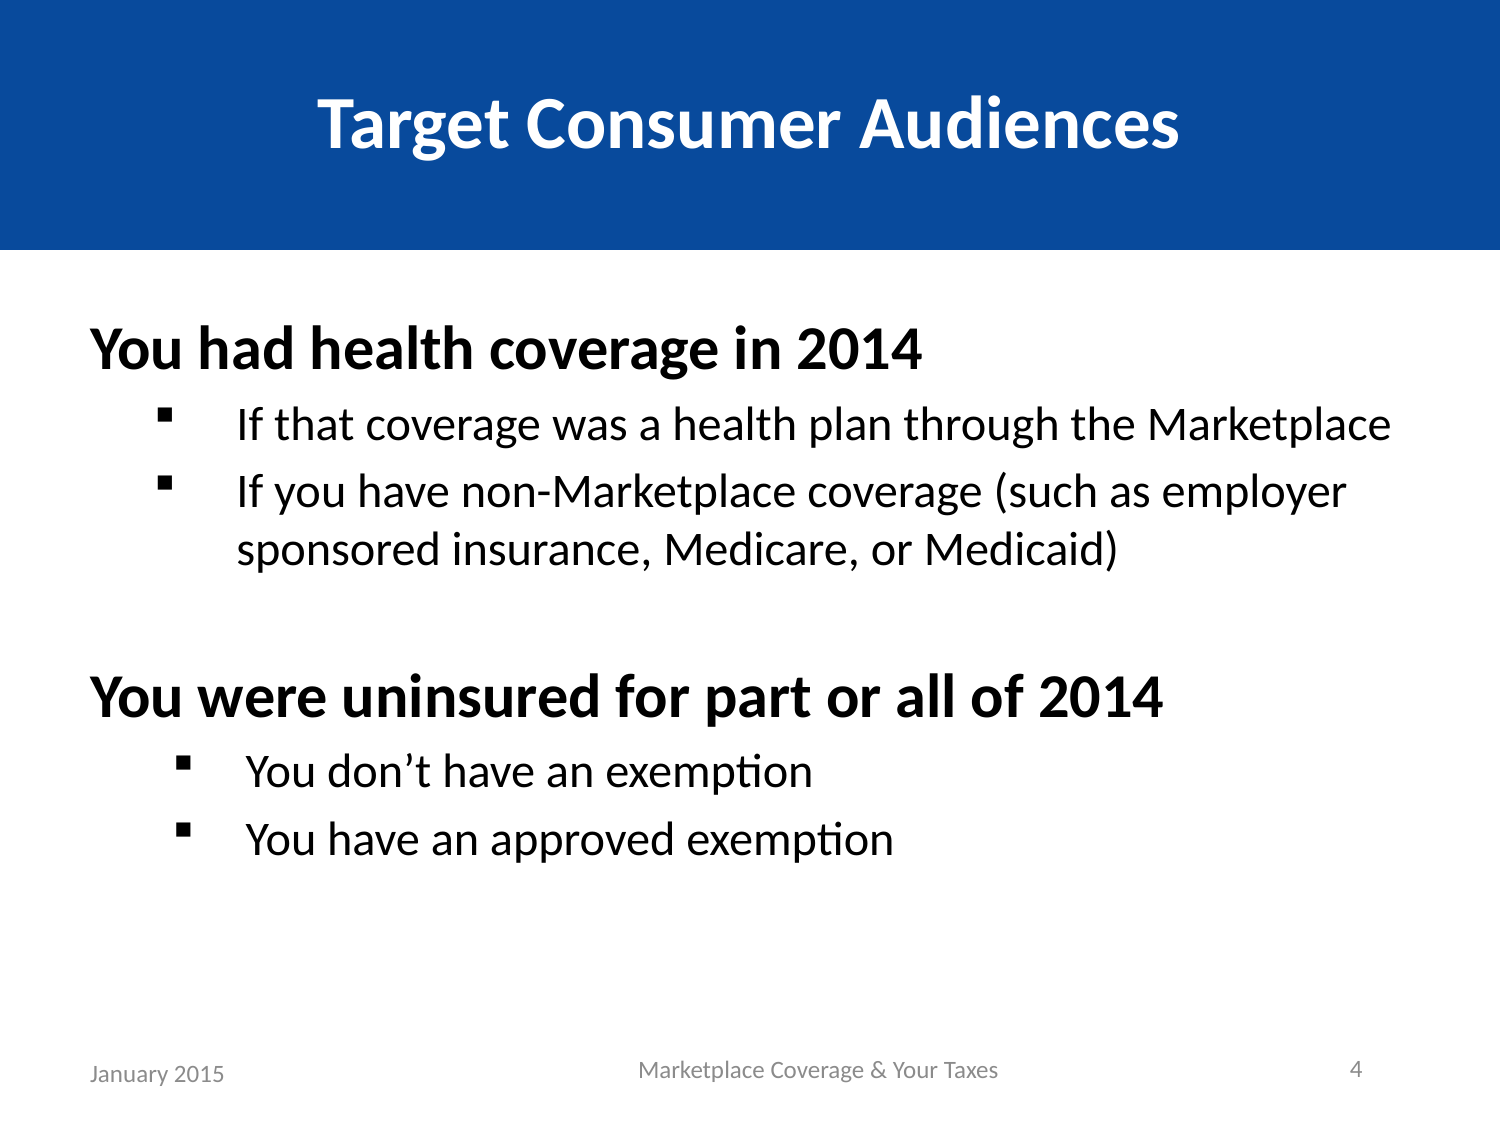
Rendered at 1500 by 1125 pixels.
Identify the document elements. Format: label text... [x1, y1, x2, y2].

title Target Consumer Audiences [0, 0, 1500, 238]
list You had health coverage in 2014 If that coverage was a health plan through the Marketplace If you have non-Marketplace coverage (such as employer sponsored insurance, Medicare, or Medicaid) You were uninsured for part or all of 2014 You don’t have an exemption You have an approved exemption [75, 299, 1425, 1005]
slide_number 4 [1275, 1037, 1438, 1098]
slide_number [75, 1042, 425, 1103]
